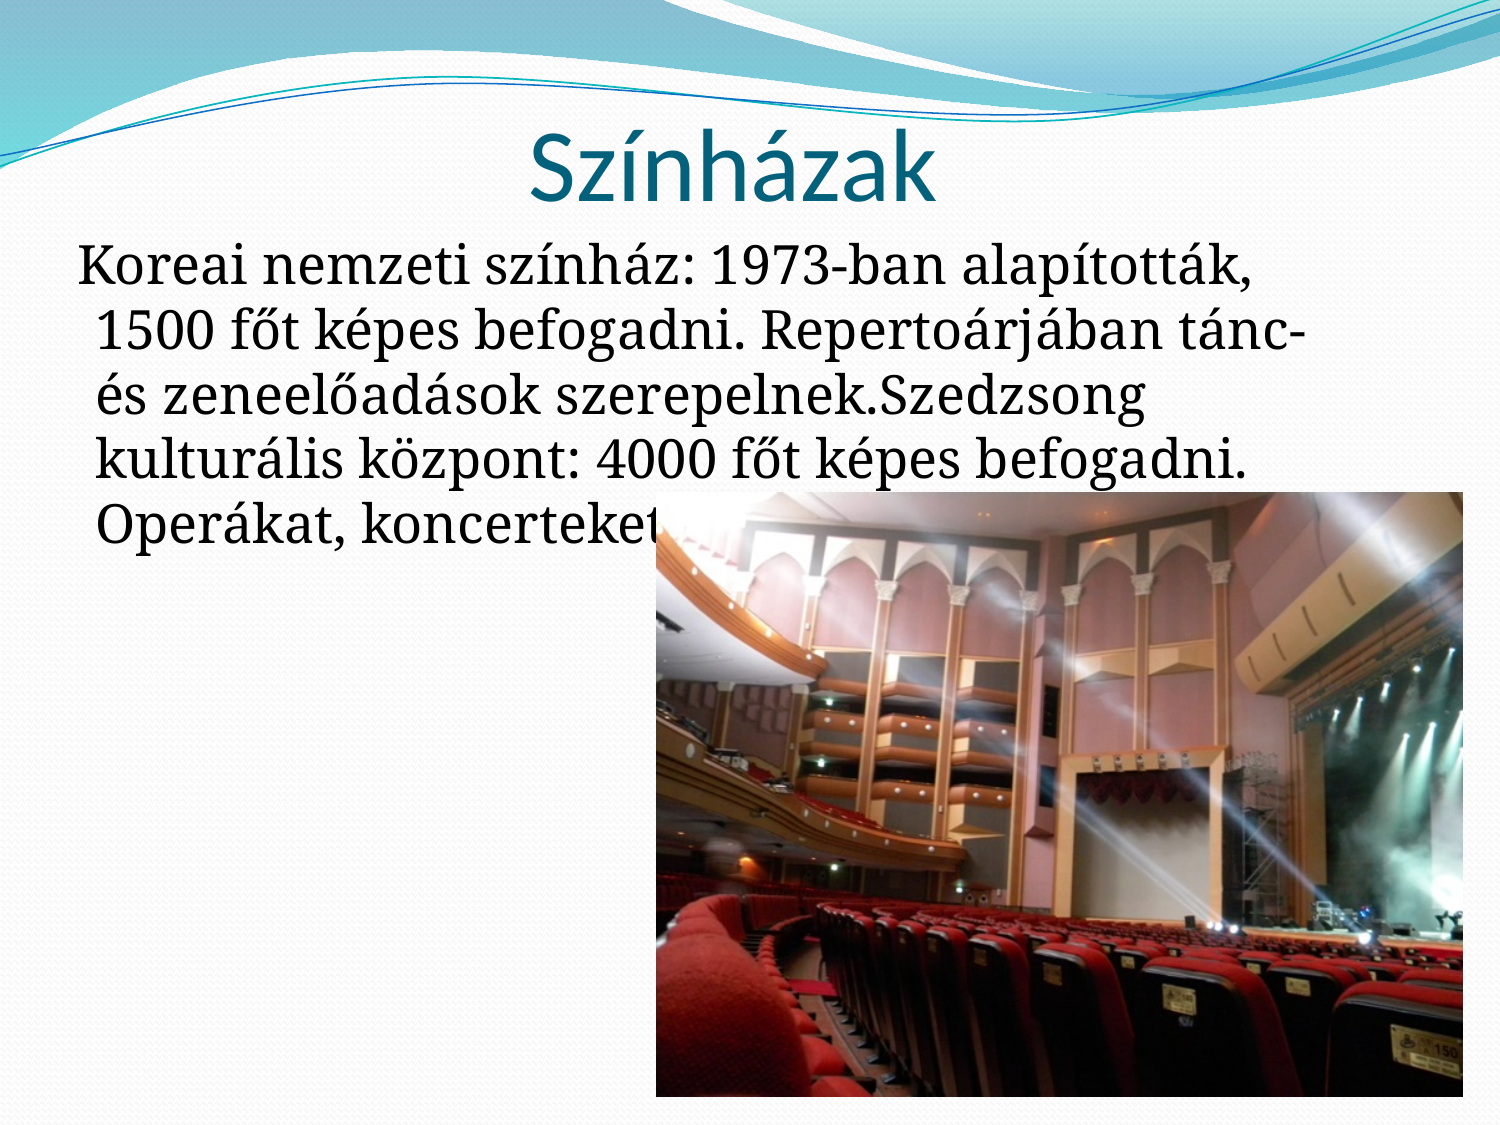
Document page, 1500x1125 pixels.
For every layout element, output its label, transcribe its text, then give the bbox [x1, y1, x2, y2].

title Színházak [58, 35, 1409, 223]
list Koreai nemzeti színház: 1973-ban alapították, 1500 főt képes befogadni. Repertoárjában tánc- és zeneelőadások szerepelnek.Szedzsong kulturális központ: 4000 főt képes befogadni. Operákat, koncerteket rendeznek. [35, 222, 1386, 574]
picture [655, 491, 1463, 1098]
